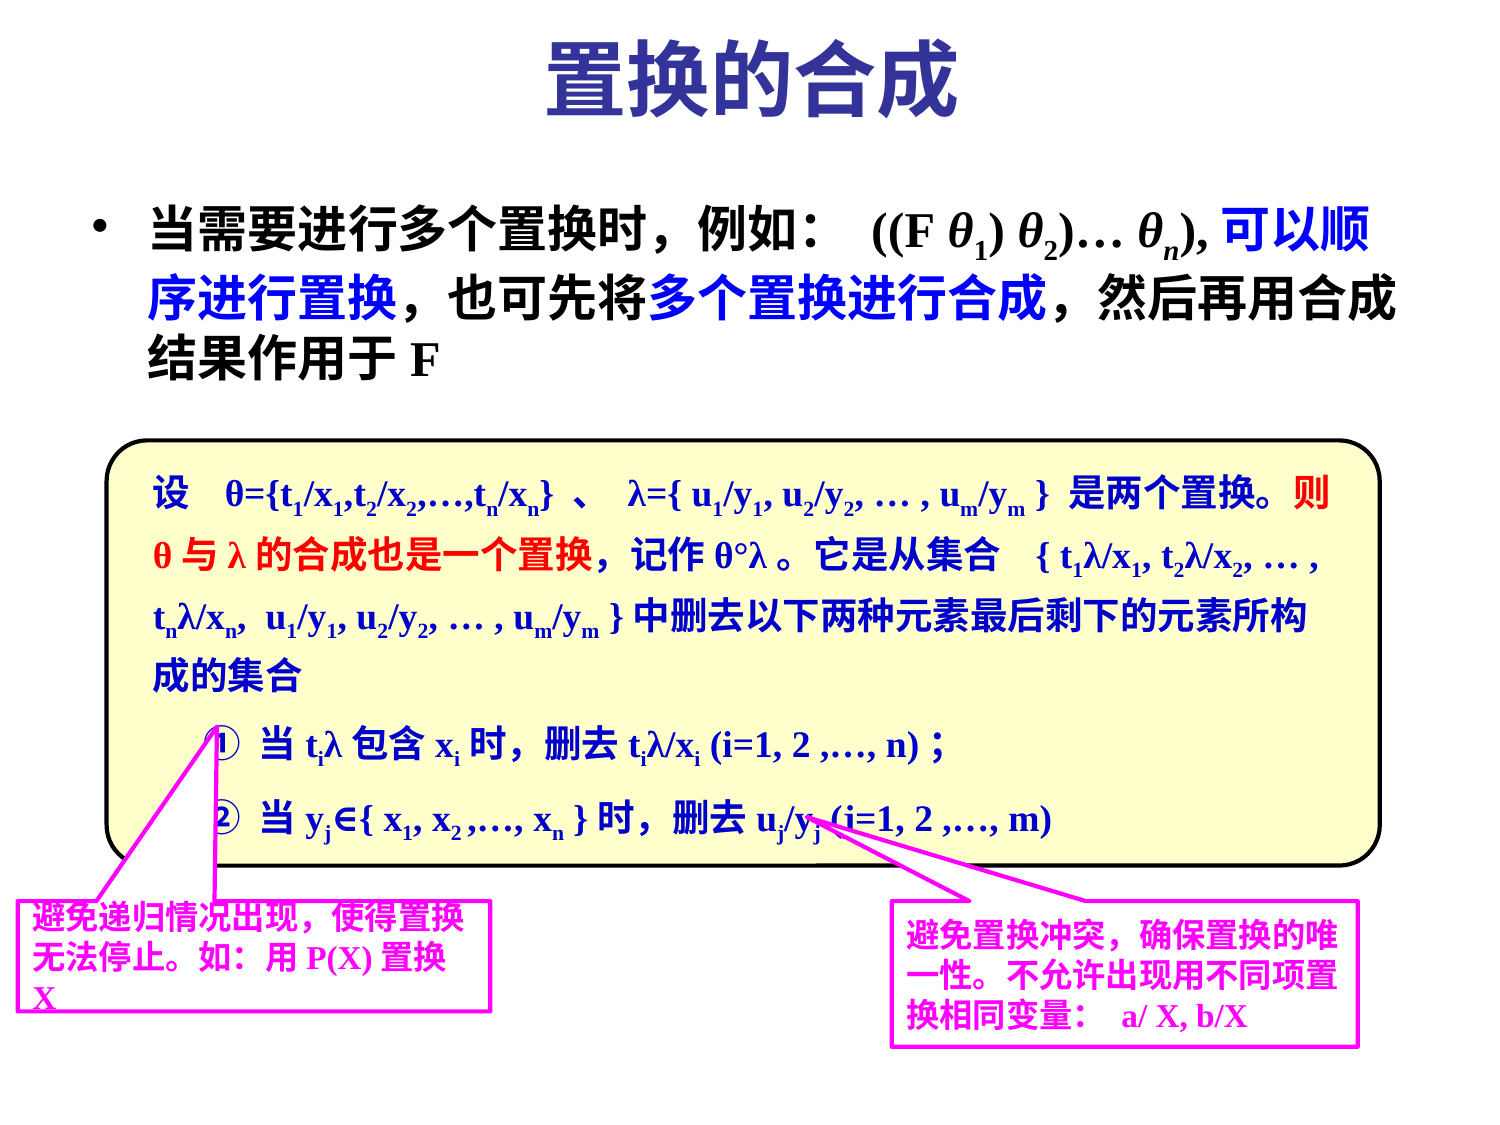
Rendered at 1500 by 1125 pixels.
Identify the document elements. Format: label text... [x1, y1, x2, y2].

text_box 避免置换冲突，确保置换的唯一性。不允许出现用不同项置换相同变量： a/ X, b/X [889, 875, 1360, 1049]
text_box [106, 440, 1380, 866]
text_box 避免递归情况出现，使得置换无法停止。如：用P(X)置换X [15, 875, 493, 1014]
title 置换的合成 [76, 19, 1427, 135]
list 当需要进行多个置换时，例如： ((F θ1) θ2)… θn),可以顺序进行置换，也可先将多个置换进行合成，然后再用合成结果作用于F [76, 190, 1427, 933]
